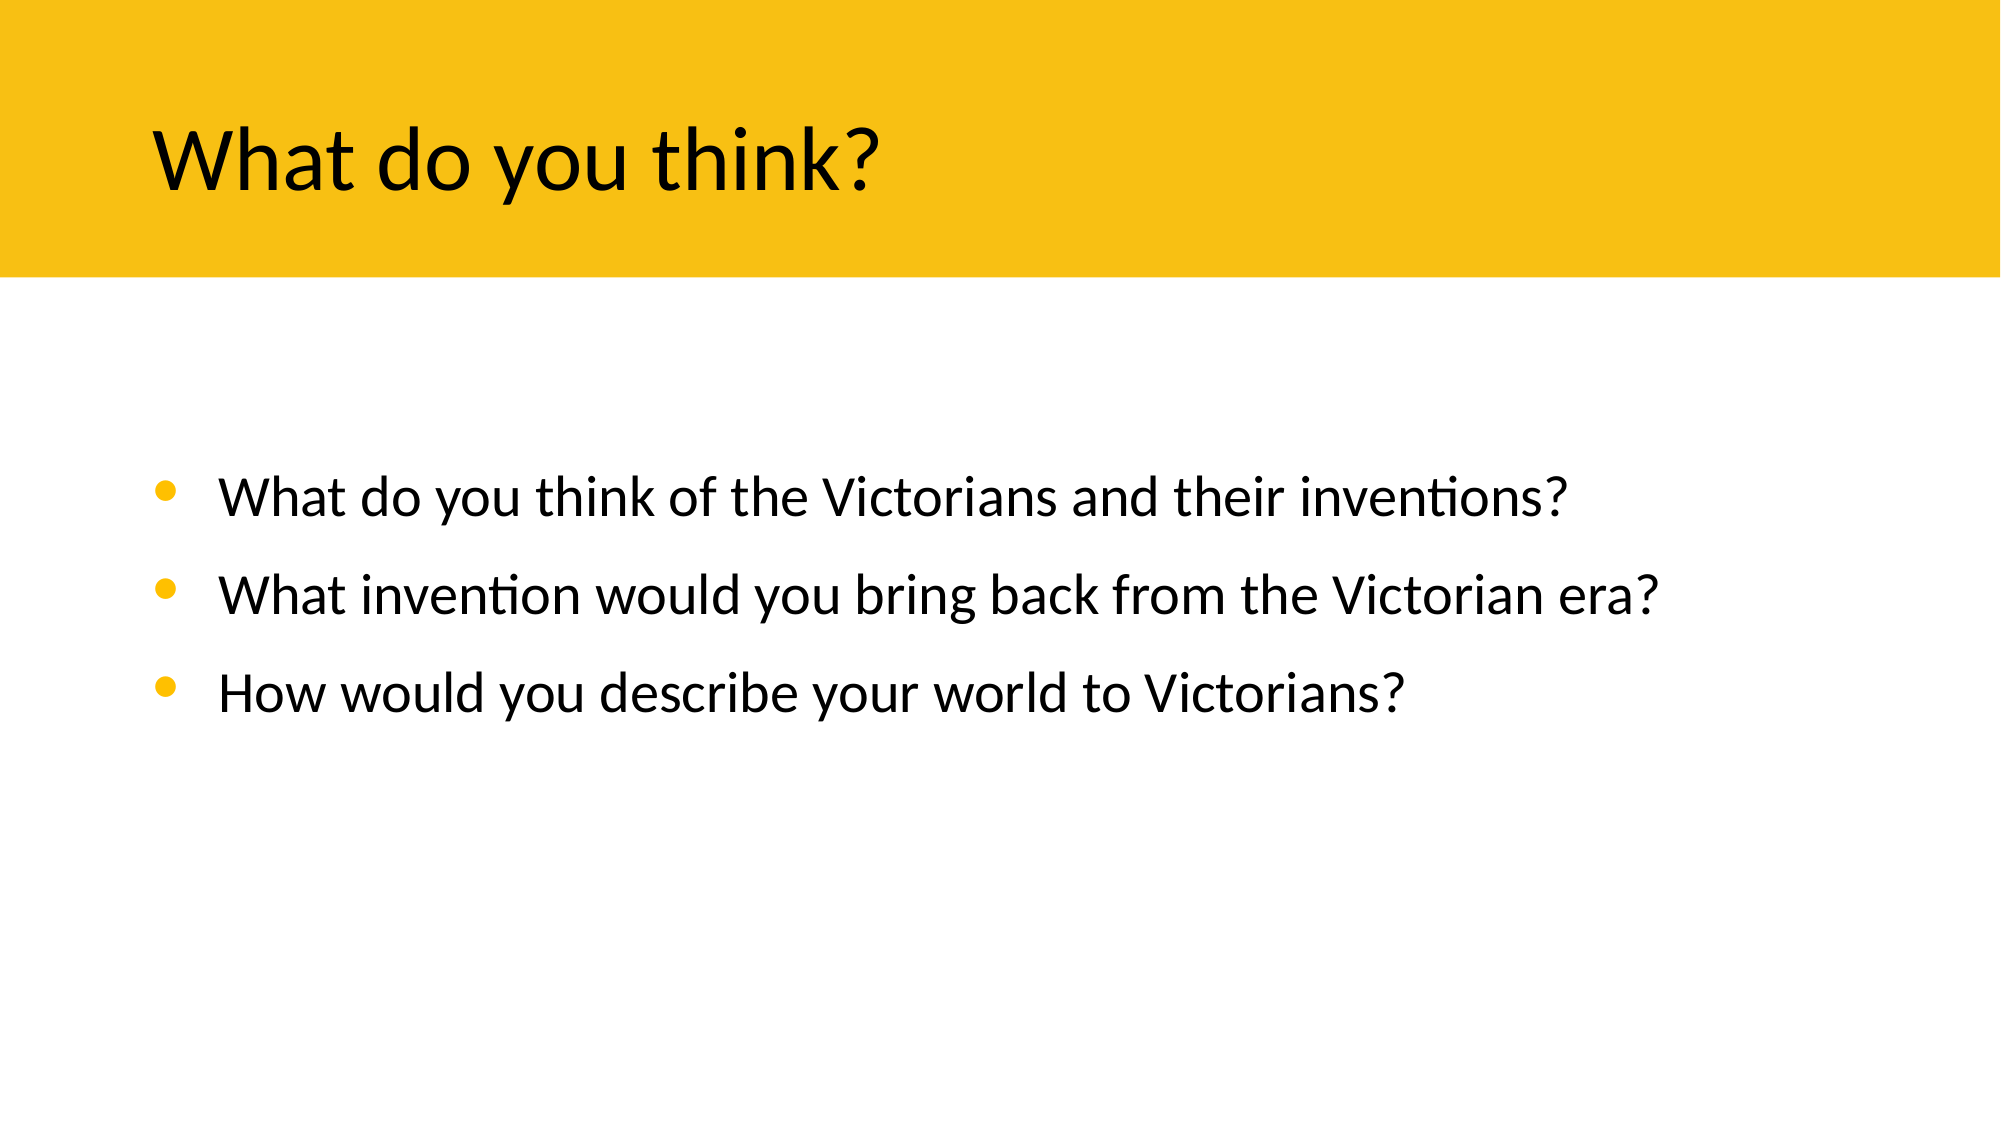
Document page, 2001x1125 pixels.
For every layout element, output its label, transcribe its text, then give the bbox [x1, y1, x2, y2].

title What do you think? [137, 59, 1863, 262]
list What do you think of the Victorians and their inventions? What invention would you bring back from the Victorian era? How would you describe your world to Victorians? [128, 415, 1854, 875]
